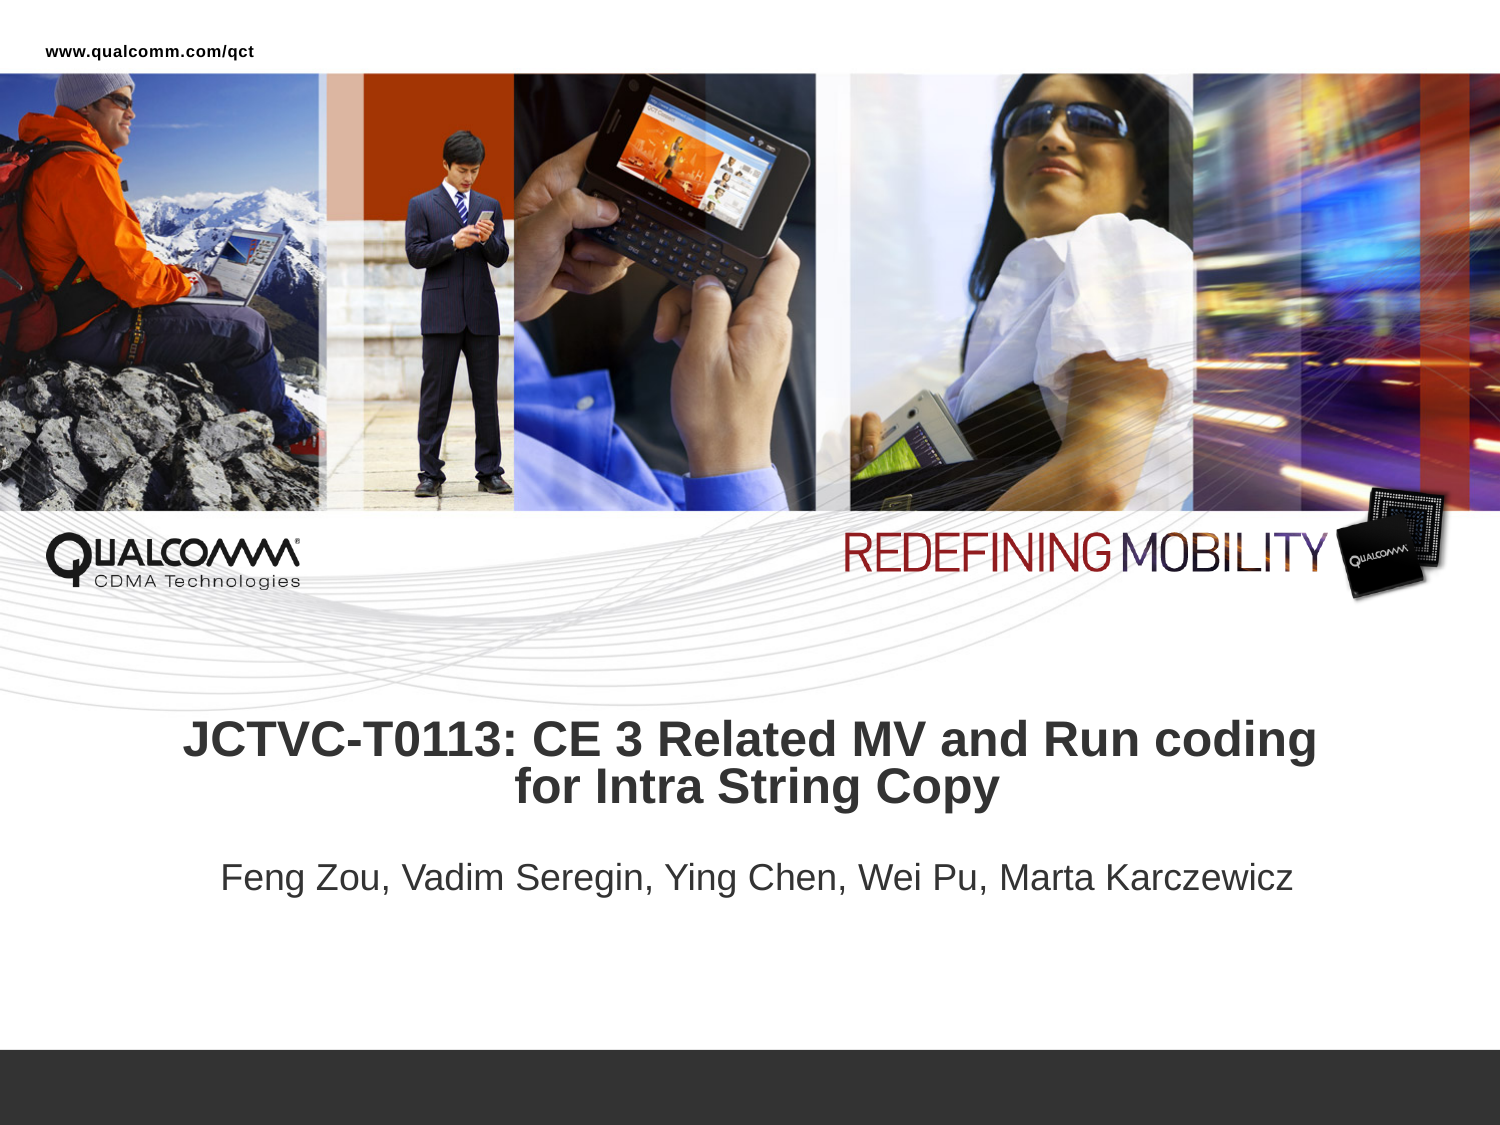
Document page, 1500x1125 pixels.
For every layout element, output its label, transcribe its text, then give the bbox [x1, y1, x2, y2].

picture [30, 1048, 372, 1052]
picture [0, 12, 1500, 744]
title JCTVC-T0113: CE 3 Related MV and Run coding for Intra String Copy Feng Zou, Vadim Seregin, Ying Chen, Wei Pu, Marta Karczewicz [26, 722, 1489, 906]
